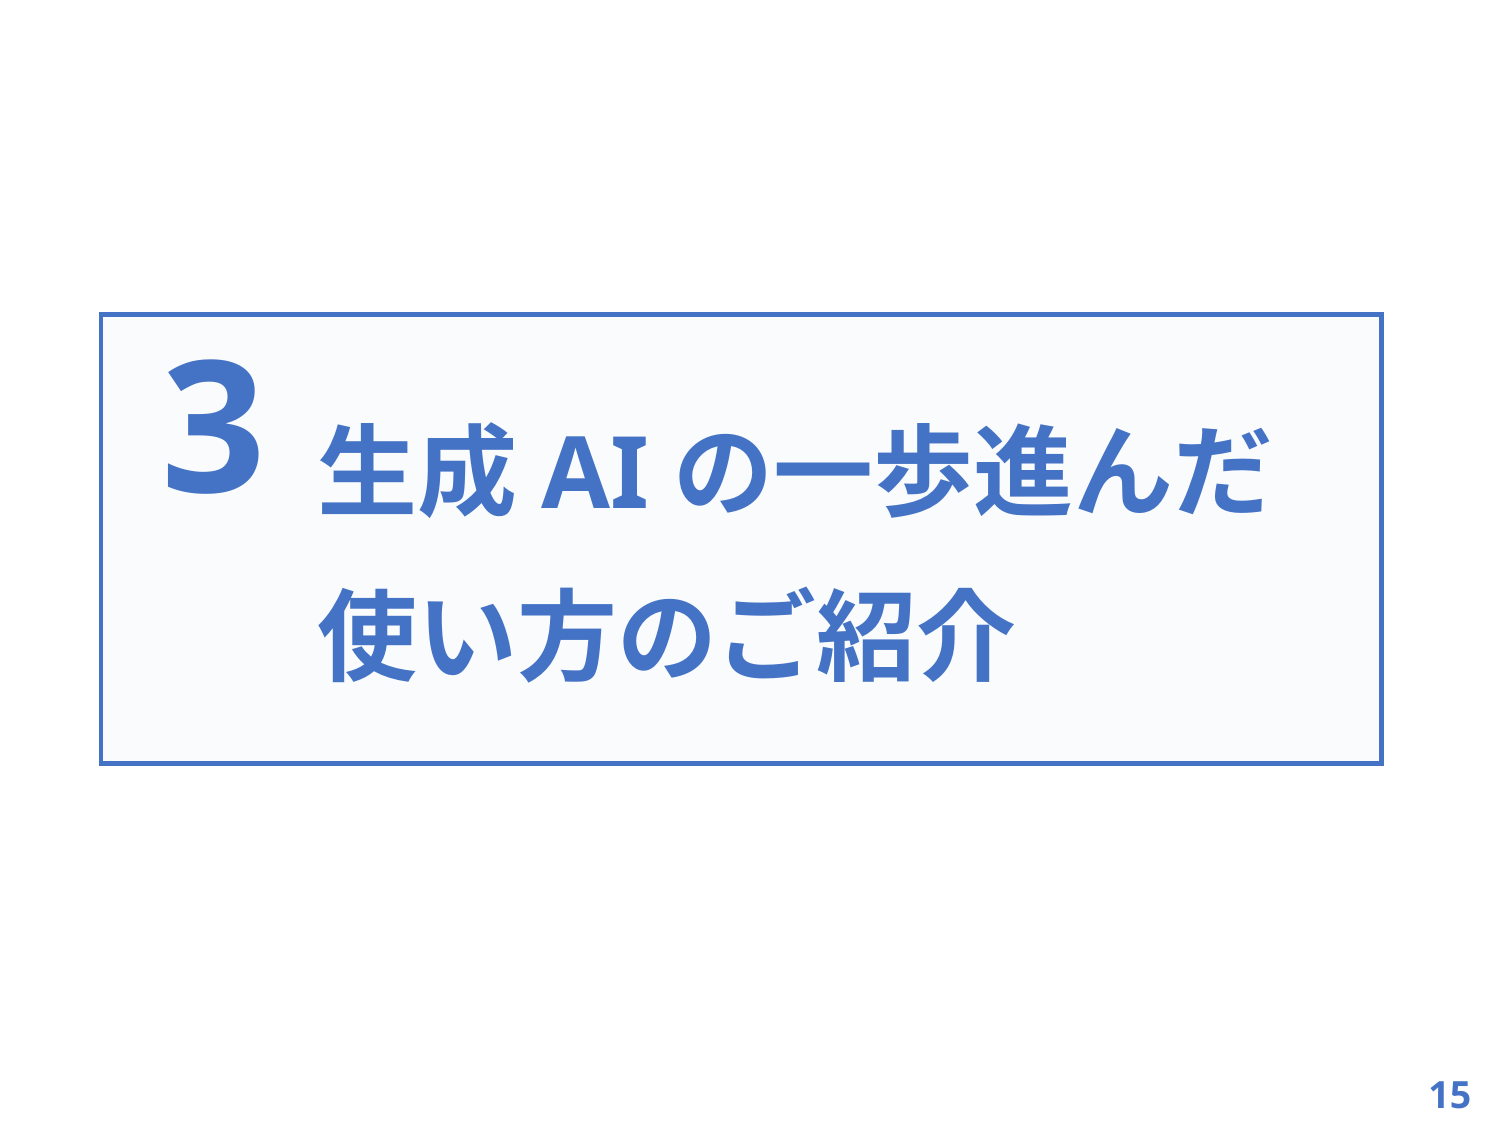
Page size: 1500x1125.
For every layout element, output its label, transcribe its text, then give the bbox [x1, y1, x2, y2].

text_box 15 [1399, 1063, 1500, 1123]
text_box 3 [86, 301, 342, 537]
text_box 生成AIの一歩進んだ 使い方のご紹介 [302, 379, 1375, 699]
